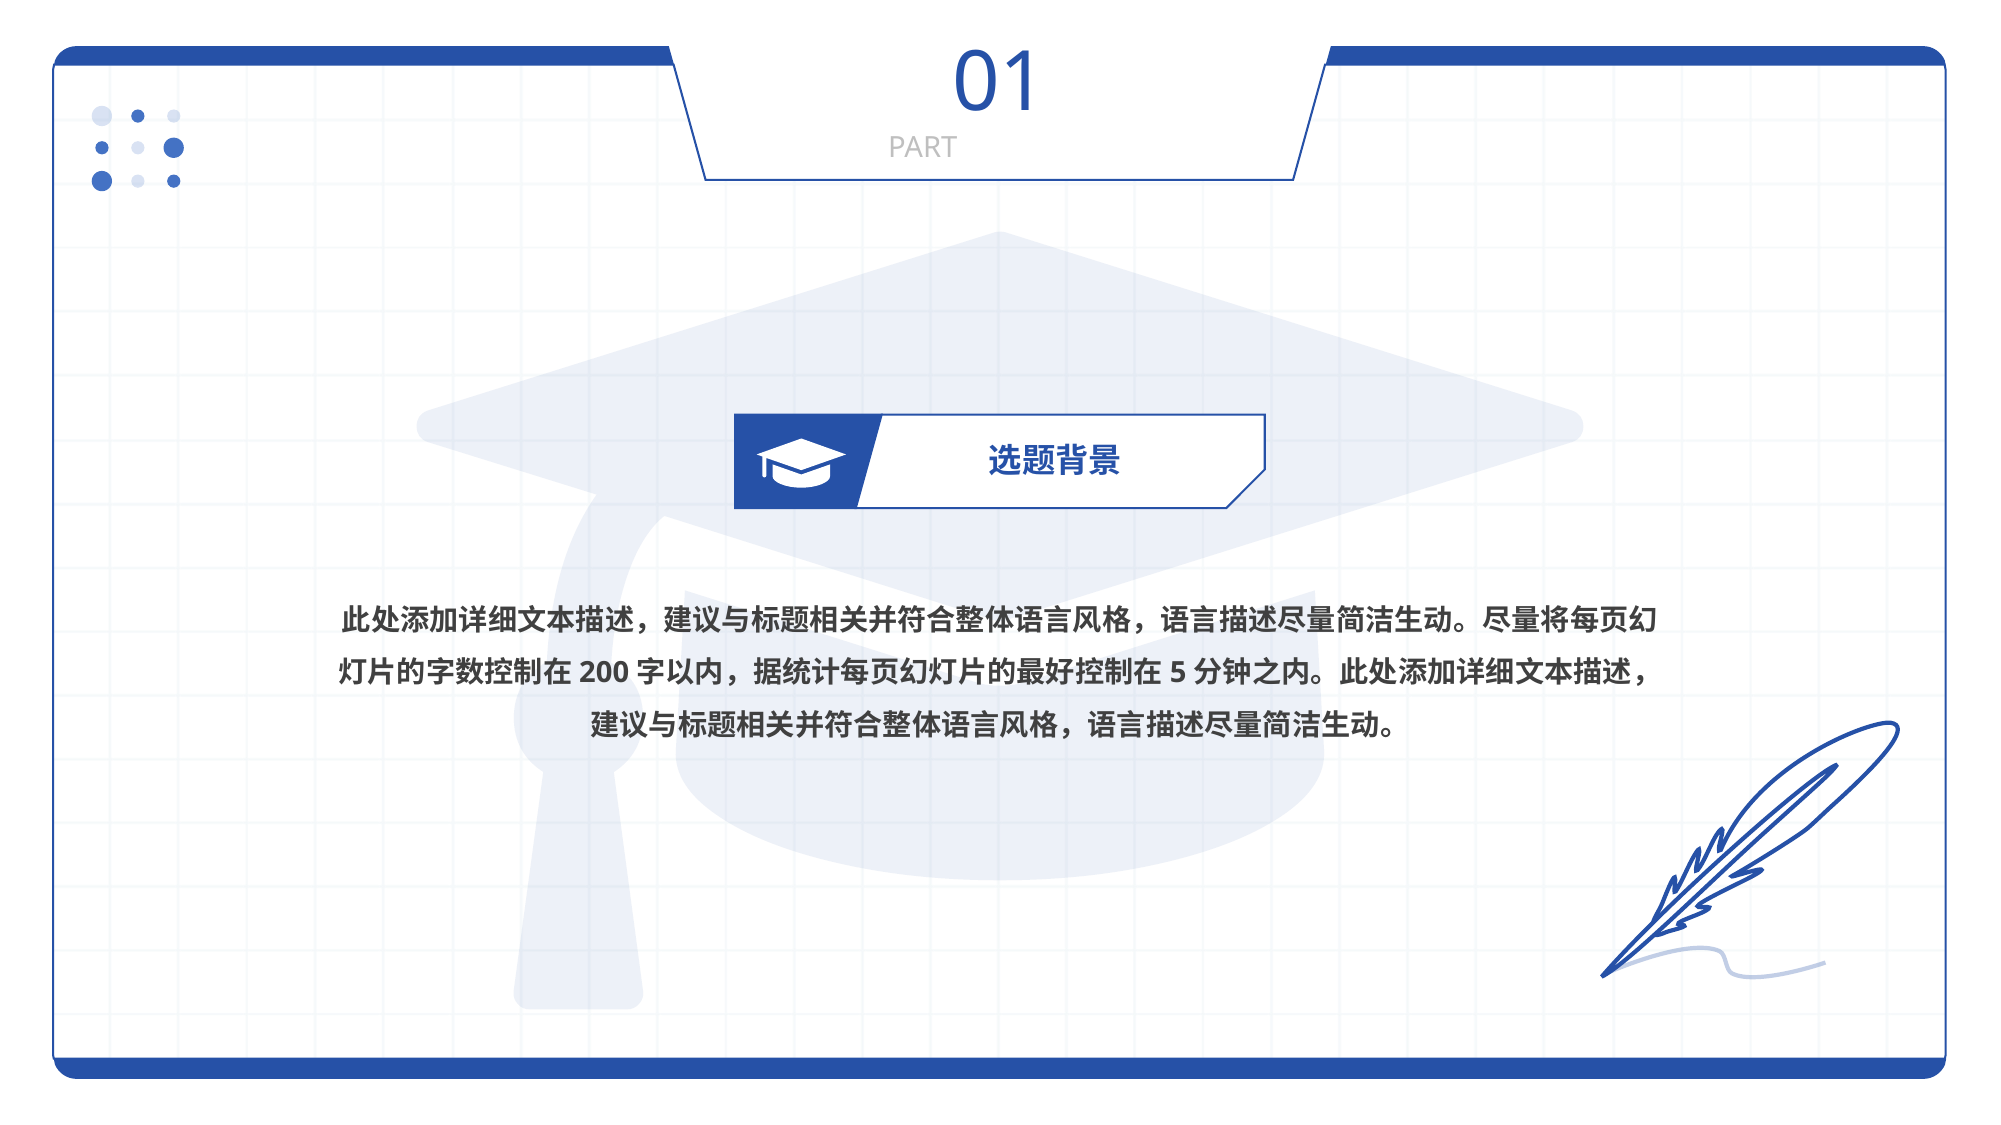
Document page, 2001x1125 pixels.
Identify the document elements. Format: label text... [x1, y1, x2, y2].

text_box 01 [867, 19, 1133, 135]
picture [55, 66, 1944, 1057]
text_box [1601, 722, 1898, 978]
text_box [735, 414, 1265, 509]
text_box PART [873, 120, 1127, 171]
text_box [52, 45, 676, 66]
text_box [1324, 45, 1947, 66]
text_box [756, 438, 846, 488]
text_box 此处添加详细文本描述，建议与标题相关并符合整体语言风格，语言描述尽量简洁生动。尽量将每页幻灯片的字数控制在200字以内，据统计每页幻灯片的最好控制在5分钟之内。此处添加详细文本描述，建议与标题相关并符合整体语言风格，语言描述尽量简洁生动。 [316, 576, 1684, 749]
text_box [91, 105, 184, 192]
text_box [52, 1057, 1948, 1080]
